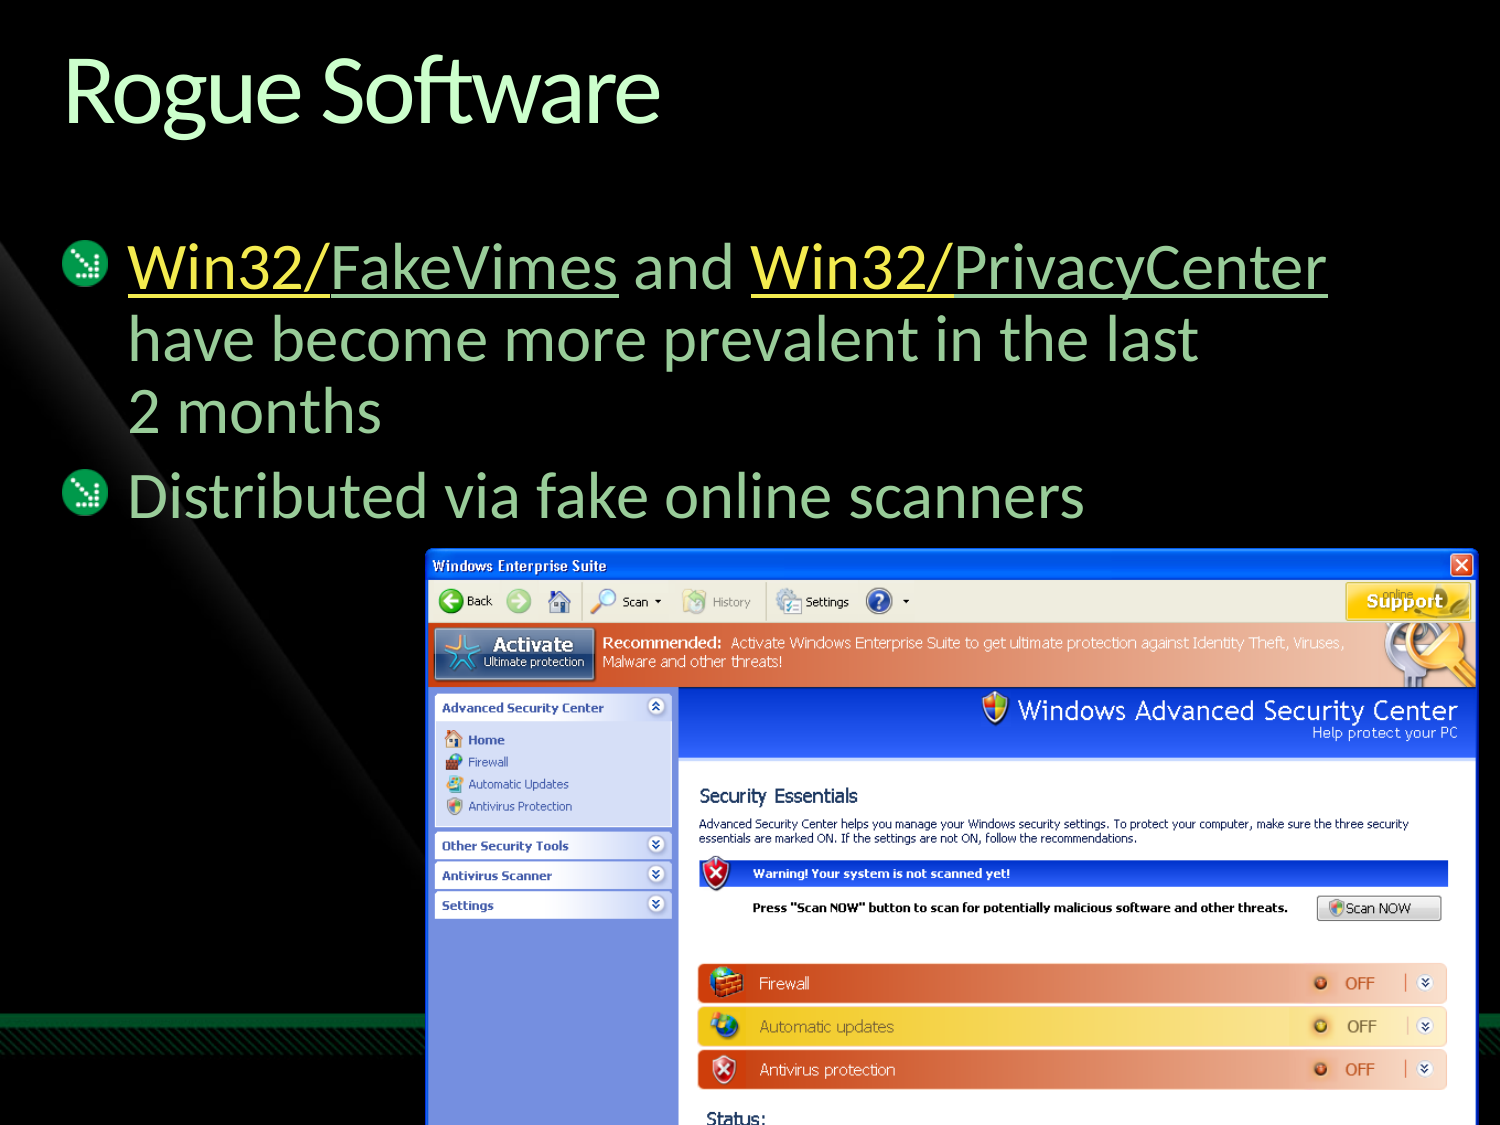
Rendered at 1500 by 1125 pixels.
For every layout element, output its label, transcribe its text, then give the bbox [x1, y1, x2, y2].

list Win32/FakeVimes and Win32/PrivacyCenter have become more prevalent in the last 2 months Distributed via fake online scanners [62, 231, 1438, 980]
picture [0, 0, 1500, 1125]
title Rogue Software [62, 37, 1438, 147]
